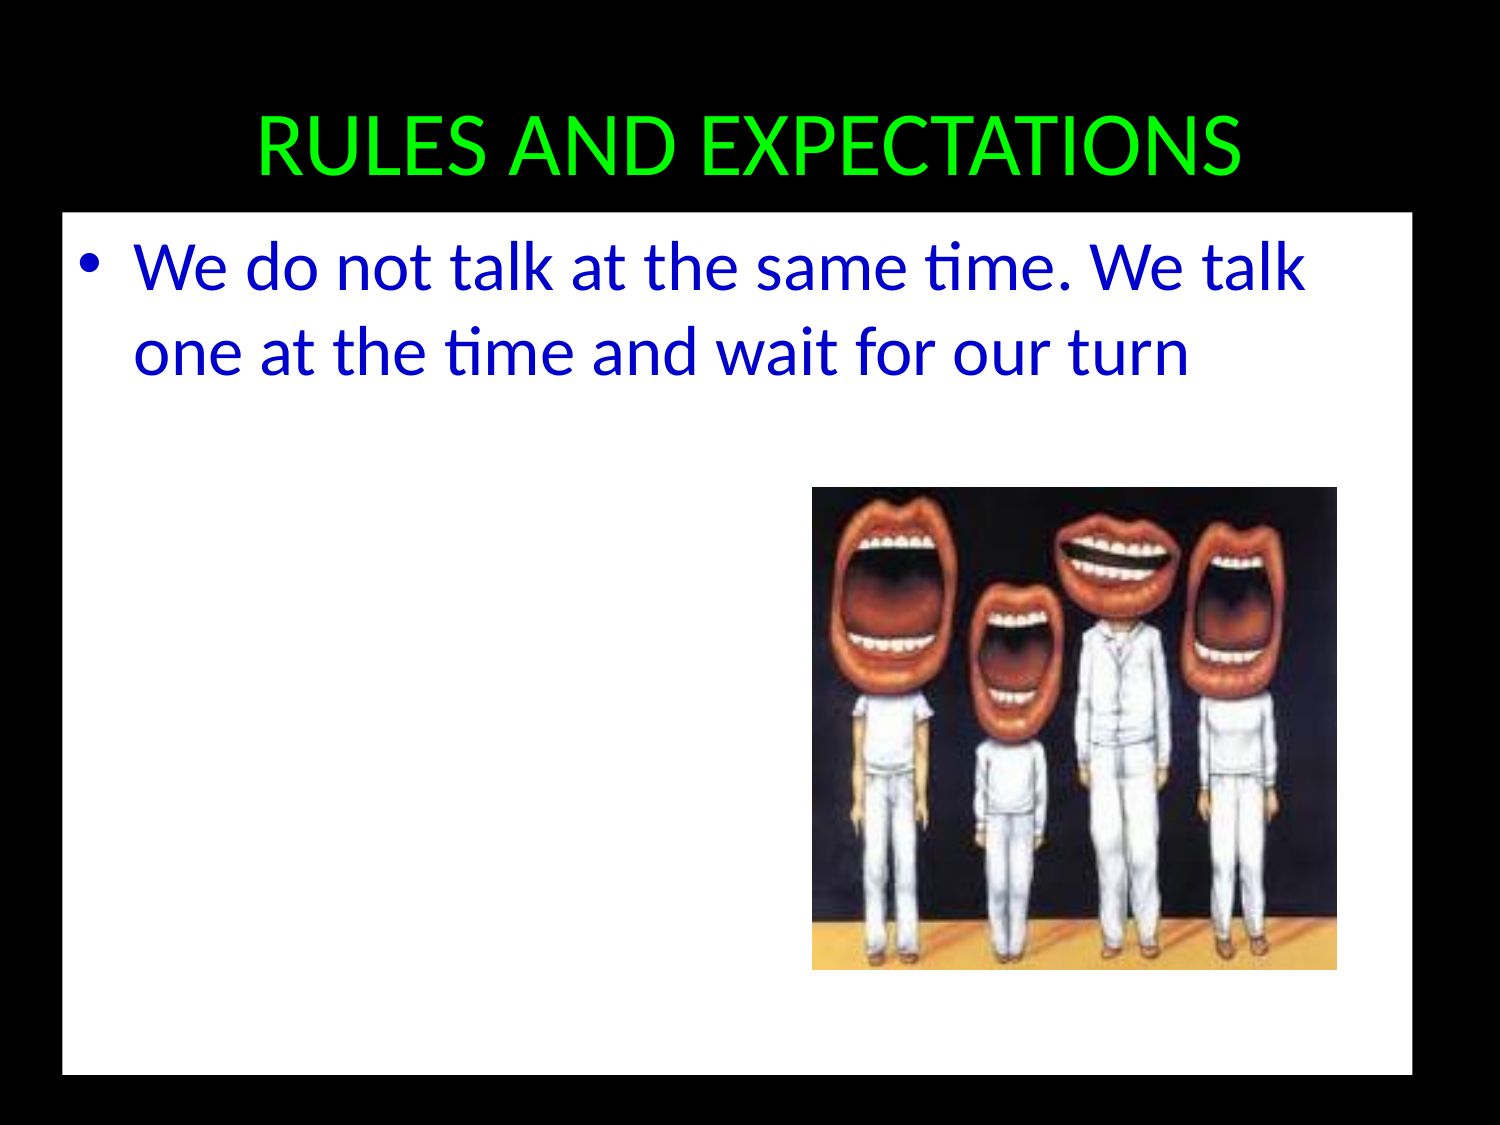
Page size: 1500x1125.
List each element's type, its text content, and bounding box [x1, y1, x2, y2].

title RULES AND EXPECTATIONS [75, 45, 1425, 233]
picture [812, 487, 1337, 970]
list We do not talk at the same time. We talk one at the time and wait for our turn [62, 212, 1413, 1075]
